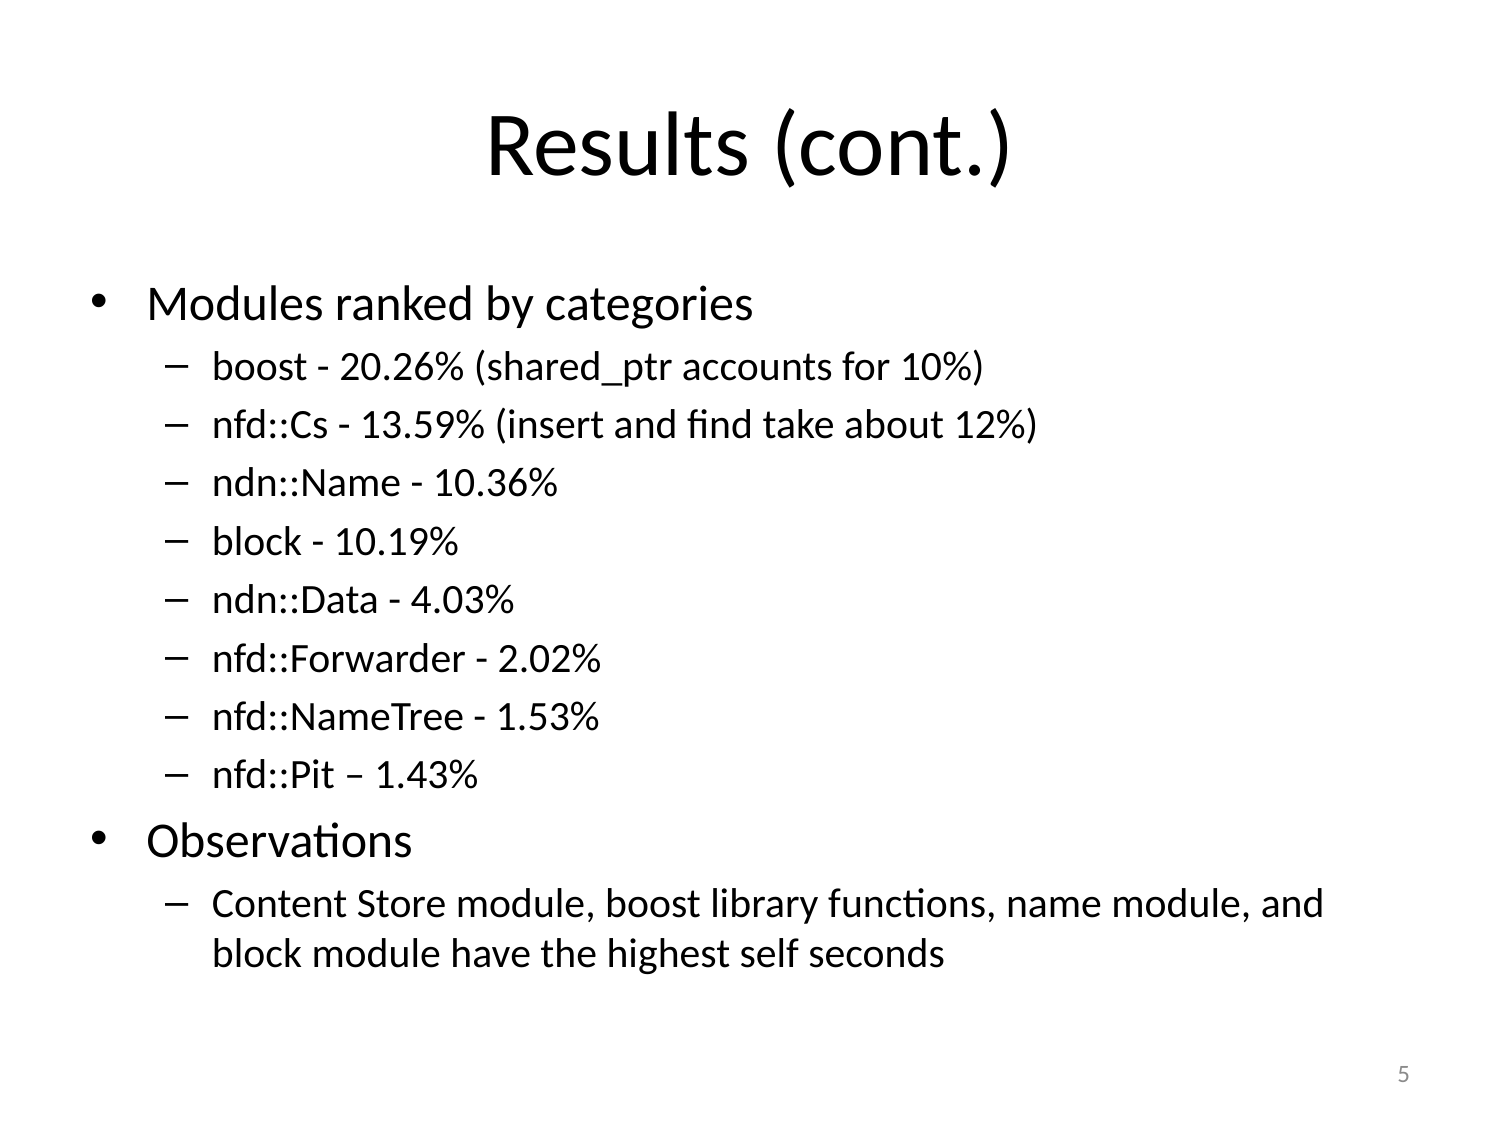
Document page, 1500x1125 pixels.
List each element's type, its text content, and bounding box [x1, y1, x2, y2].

slide_number 5 [1074, 1042, 1425, 1103]
list Modules ranked by categories boost - 20.26% (shared_ptr accounts for 10%) nfd::Cs - 13.59% (insert and find take about 12%) ndn::Name - 10.36% block - 10.19% ndn::Data - 4.03% nfd::Forwarder - 2.02% nfd::NameTree - 1.53% nfd::Pit – 1.43% Observations Content Store module, boost library functions, name module, and block module have the highest self seconds [75, 262, 1425, 1005]
title Results (cont.) [75, 45, 1425, 233]
